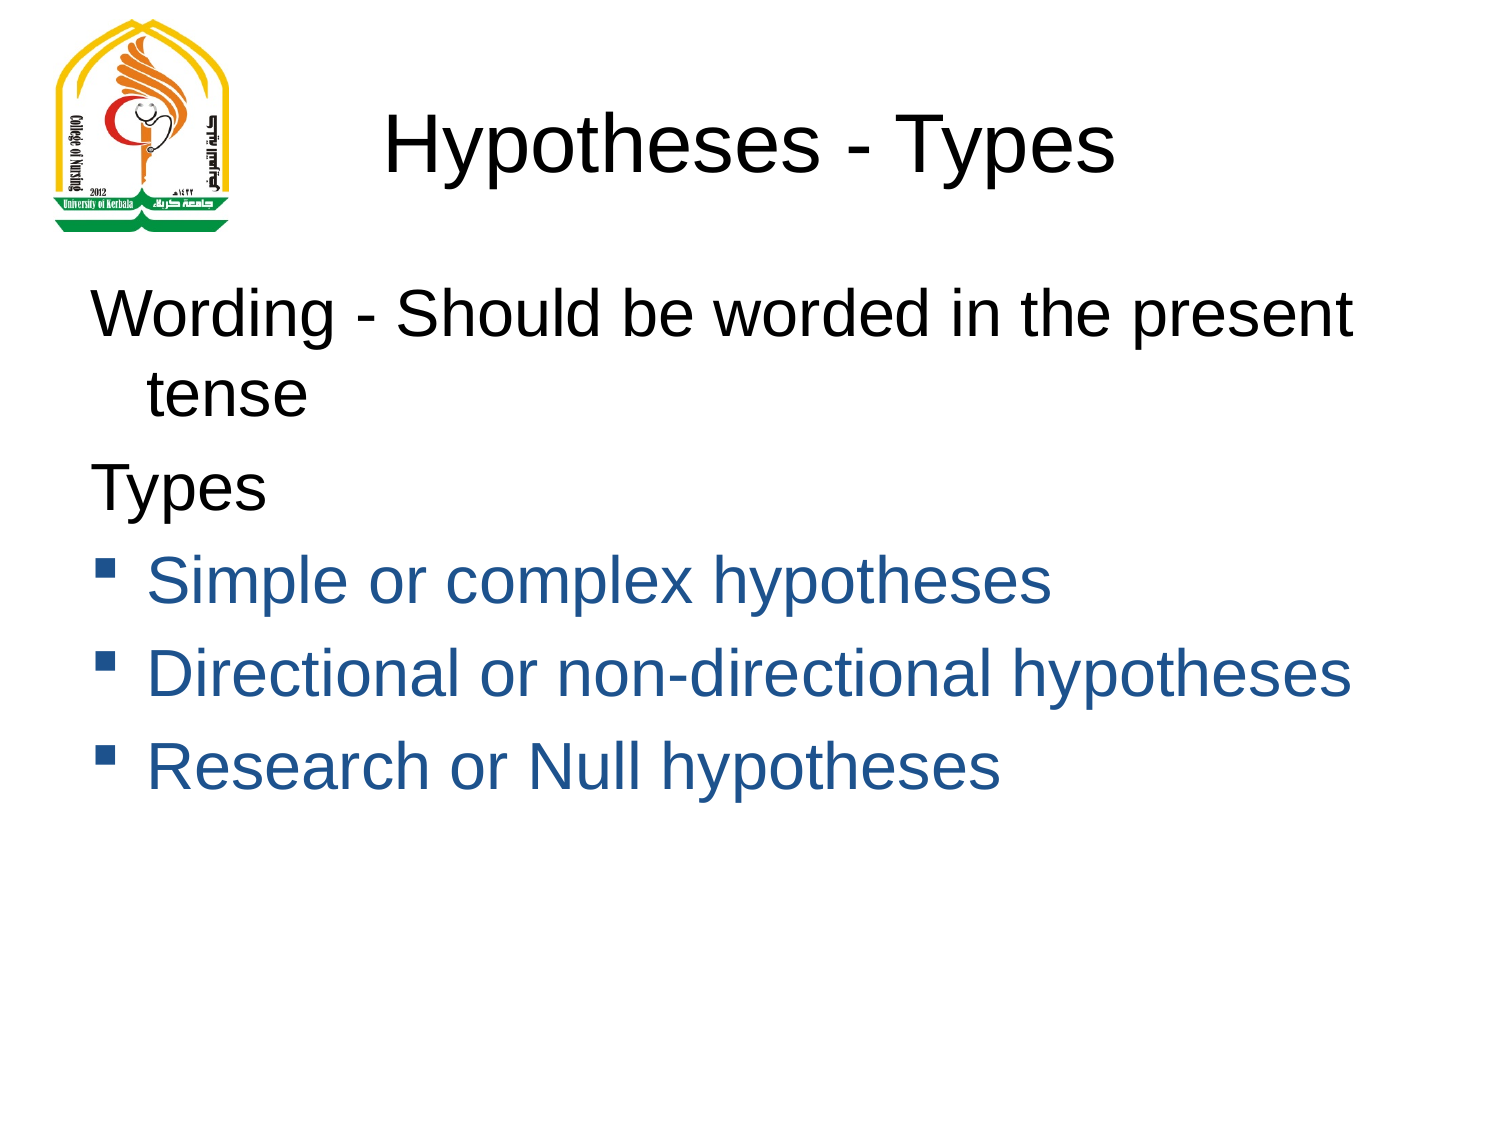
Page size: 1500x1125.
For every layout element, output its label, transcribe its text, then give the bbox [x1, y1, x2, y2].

list Wording - Should be worded in the present tense Types Simple or complex hypotheses Directional or non-directional hypotheses Research or Null hypotheses [75, 262, 1425, 1005]
title Hypotheses - Types [234, 45, 1425, 233]
picture [52, 18, 230, 232]
